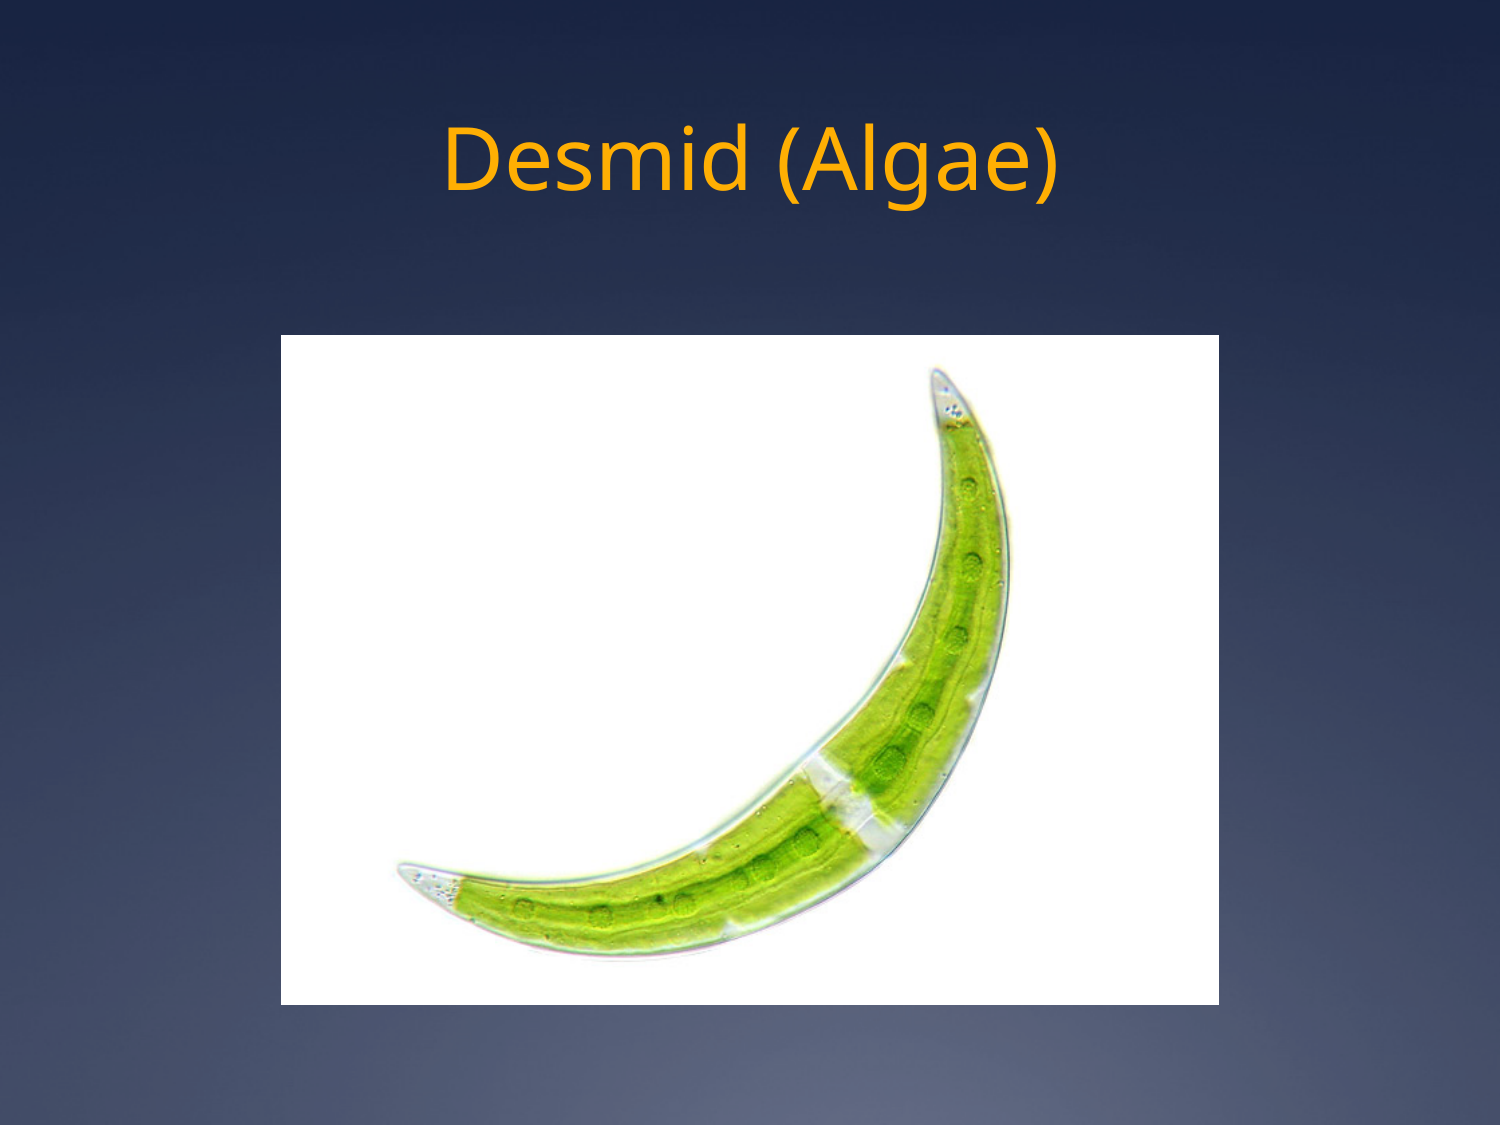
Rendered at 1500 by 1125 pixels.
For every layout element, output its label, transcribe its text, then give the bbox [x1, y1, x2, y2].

title Desmid (Algae) [100, 95, 1400, 225]
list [161, 334, 1339, 1006]
